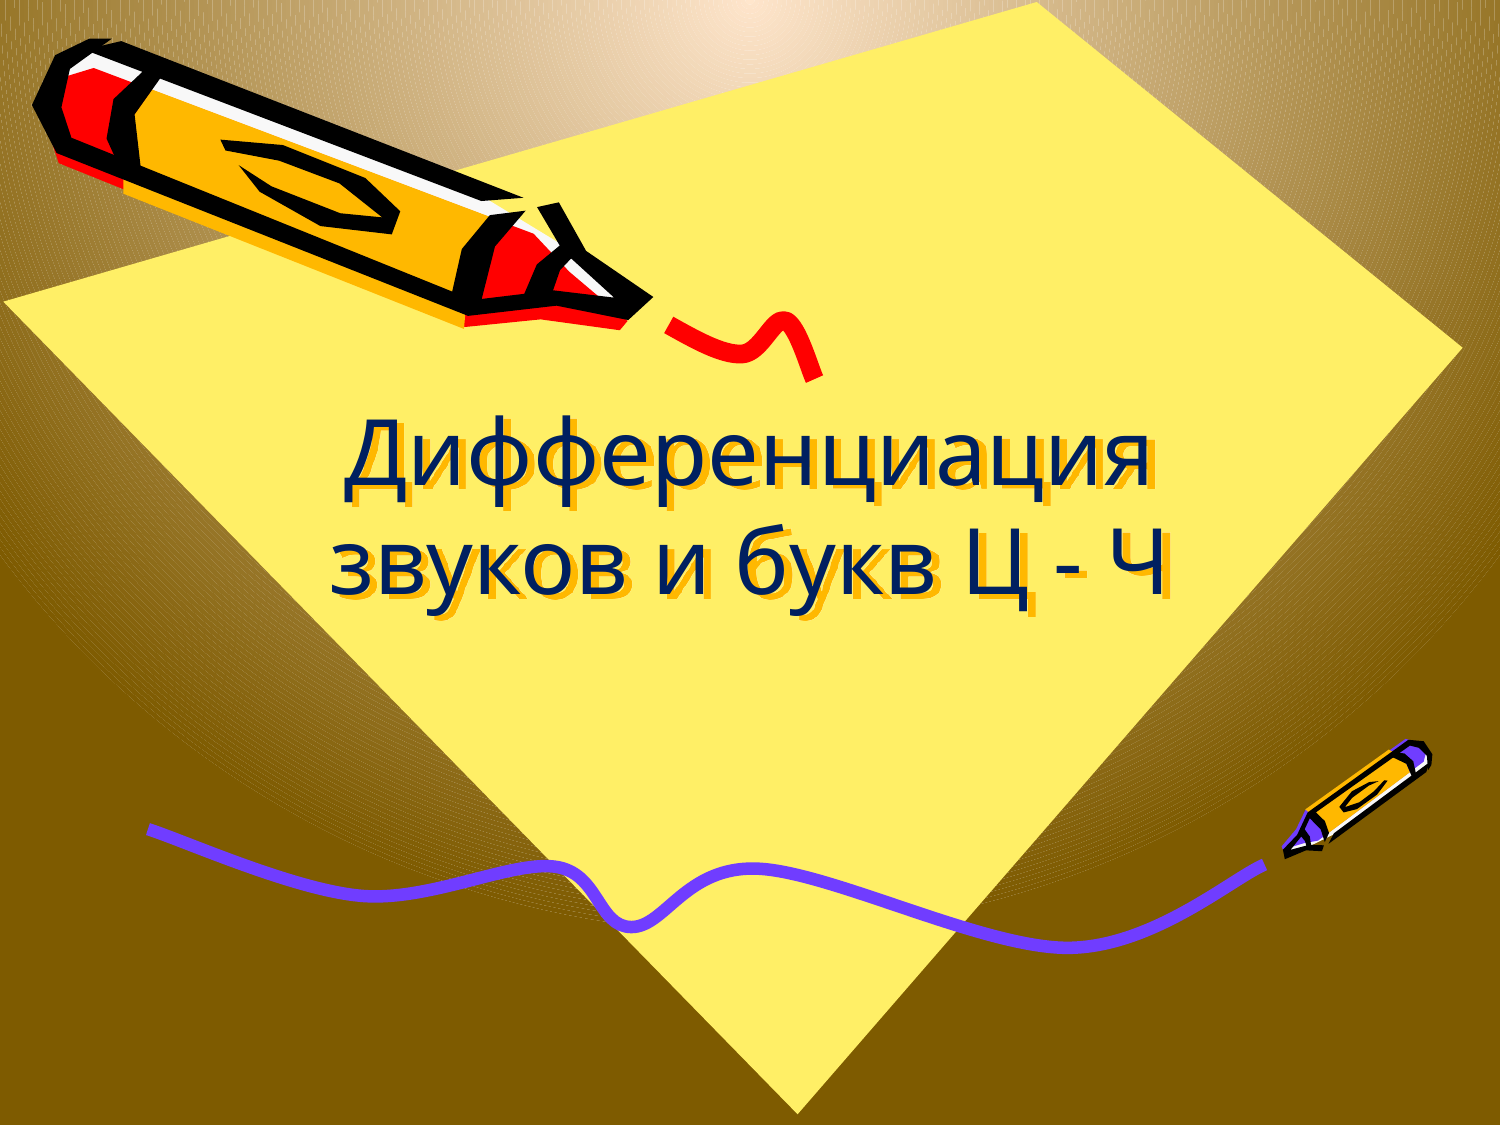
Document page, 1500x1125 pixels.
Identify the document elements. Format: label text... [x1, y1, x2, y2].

title Дифференциация звуков и букв Ц - Ч [224, 247, 1276, 622]
